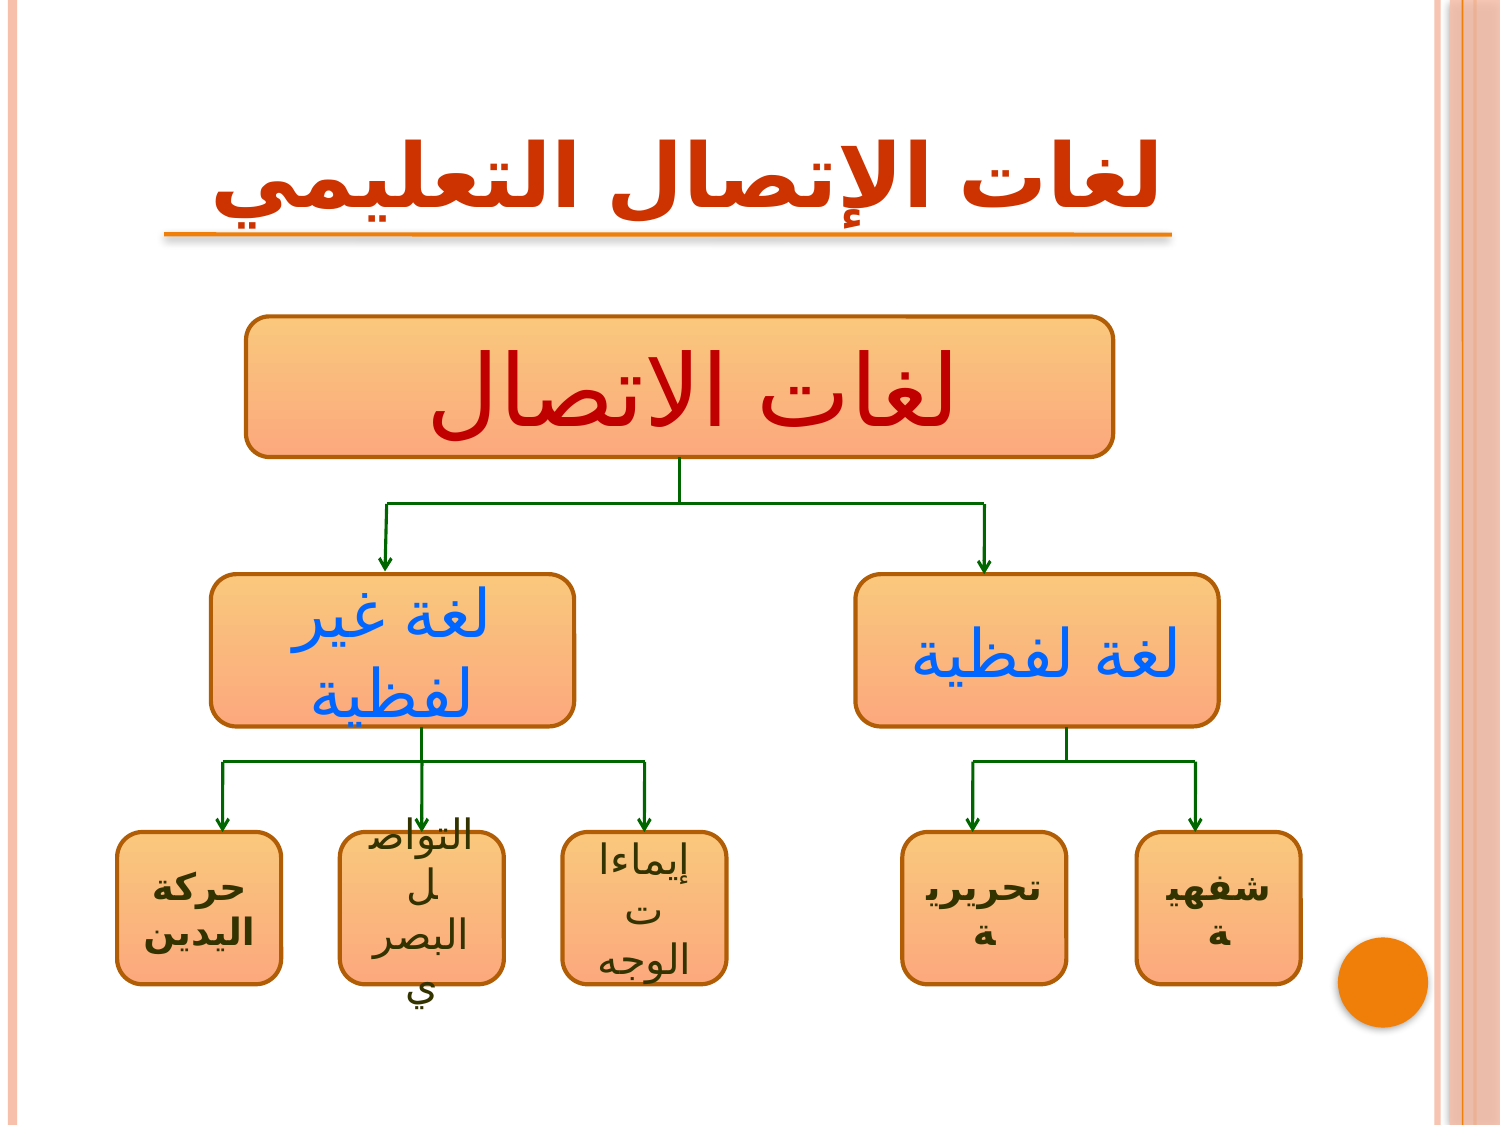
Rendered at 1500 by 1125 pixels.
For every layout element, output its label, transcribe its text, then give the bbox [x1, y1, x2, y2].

title لغات الإتصال التعليمي [75, 45, 1300, 233]
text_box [116, 315, 1302, 985]
